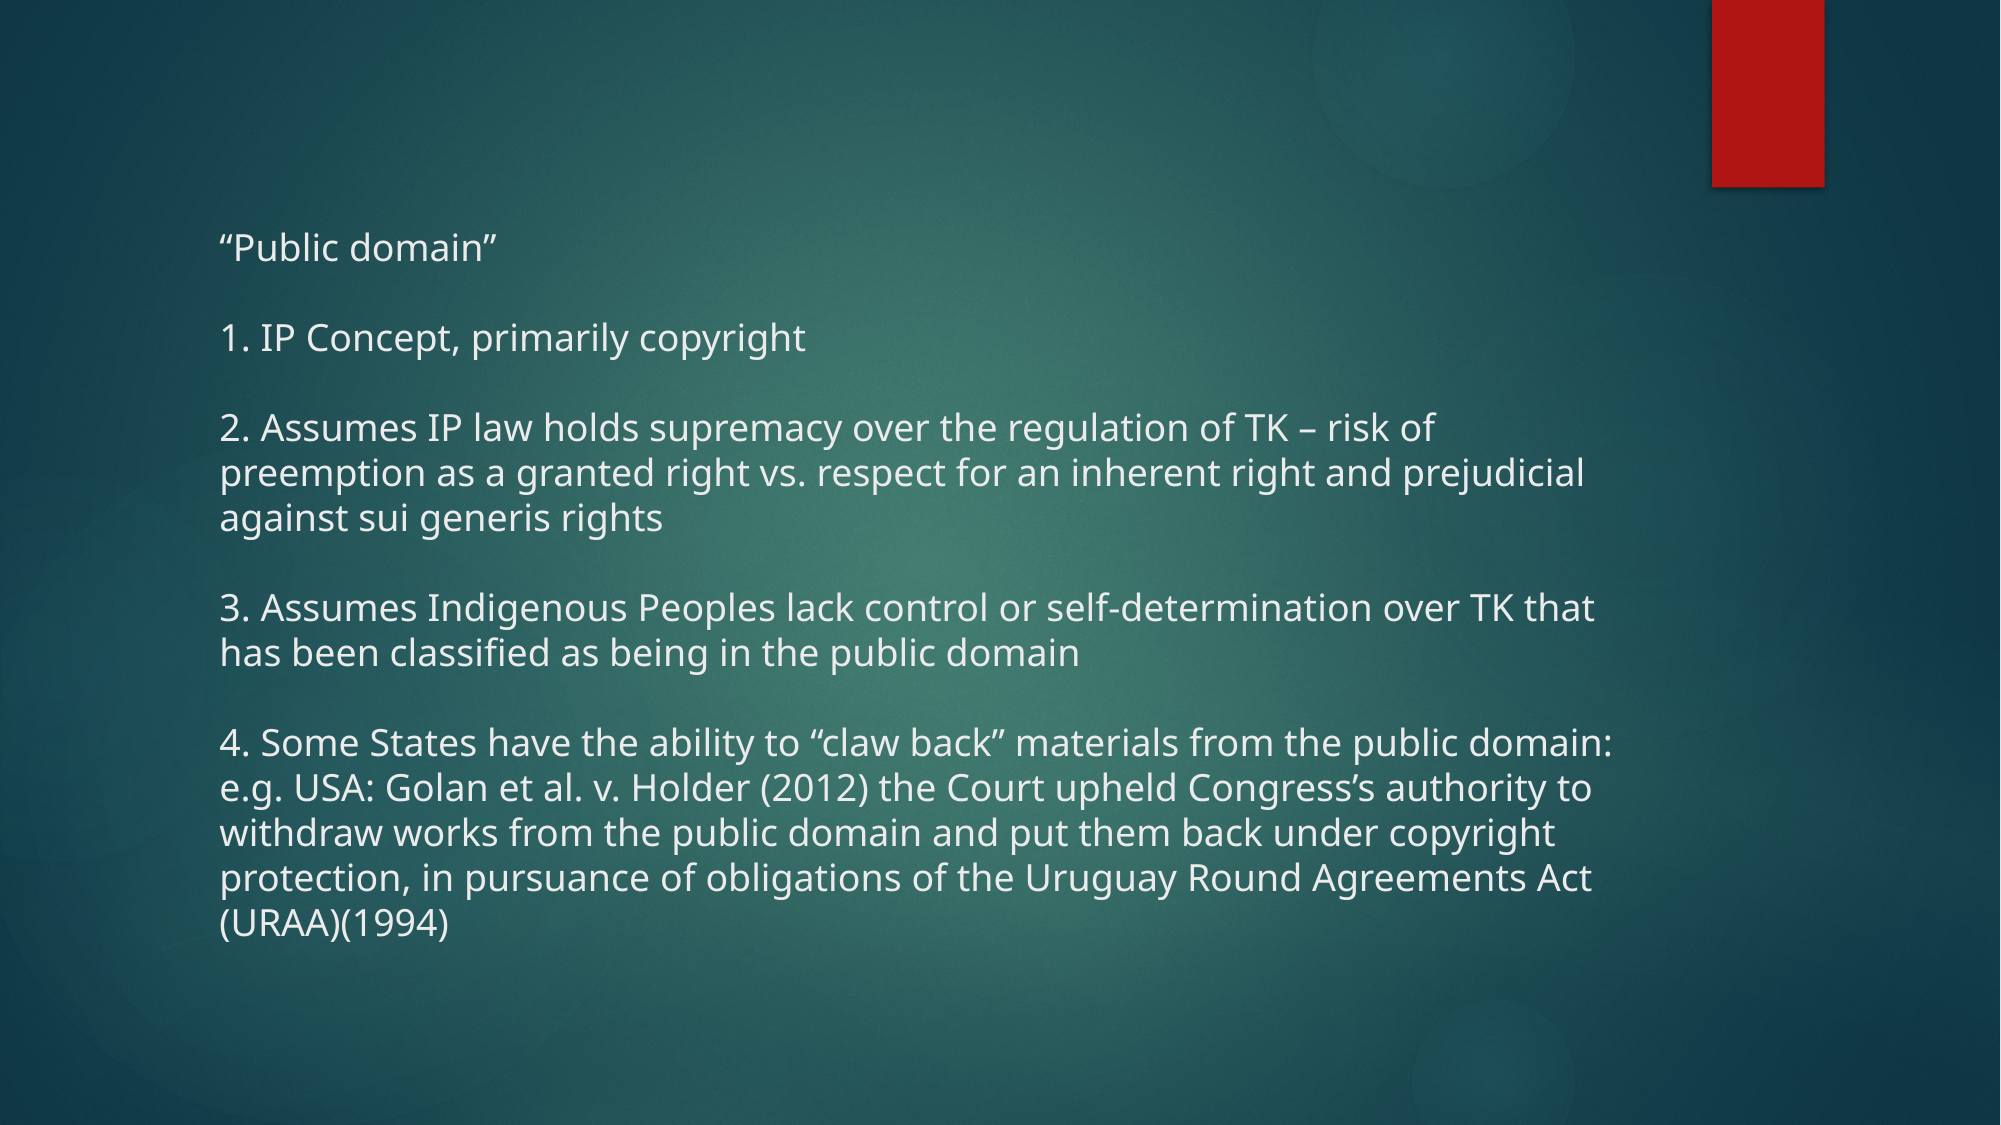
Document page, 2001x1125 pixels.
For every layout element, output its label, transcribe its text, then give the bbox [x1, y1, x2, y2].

title “Public domain” 1. IP Concept, primarily copyright 2. Assumes IP law holds supremacy over the regulation of TK – risk of preemption as a granted right vs. respect for an inherent right and prejudicial against sui generis rights 3. Assumes Indigenous Peoples lack control or self-determination over TK that has been classified as being in the public domain 4. Some States have the ability to “claw back” materials from the public domain: e.g. USA: Golan et al. v. Holder (2012) the Court upheld Congress’s authority to withdraw works from the public domain and put them back under copyright protection, in pursuance of obligations of the Uruguay Round Agreements Act (URAA)(1994) [204, 216, 1645, 970]
